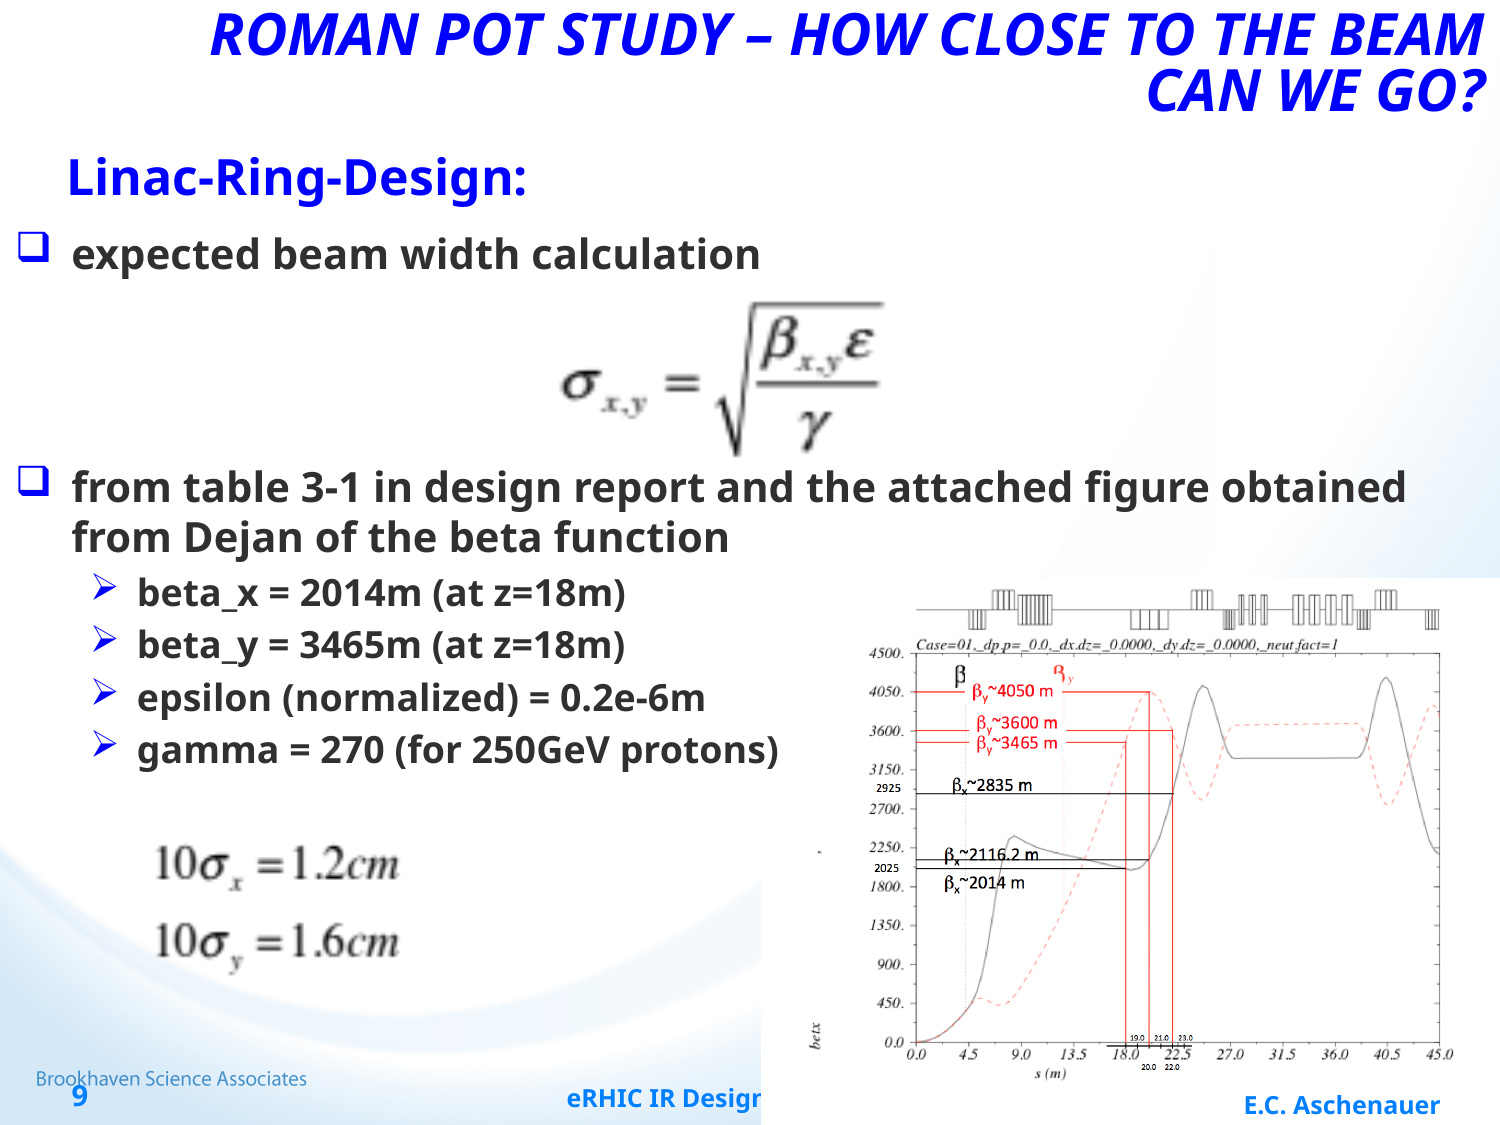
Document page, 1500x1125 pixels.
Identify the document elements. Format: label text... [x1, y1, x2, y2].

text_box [151, 835, 403, 899]
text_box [151, 911, 403, 979]
text_box Linac-Ring-Design: [51, 138, 544, 213]
footer eRHIC IR Design Meeting 2016 [310, 1063, 756, 1125]
list expected beam width calculation from table 3-1 in design report and the attached figure obtained from Dejan of the beta function beta_x = 2014m (at z=18m) beta_y = 3465m (at z=18m) epsilon (normalized) = 0.2e-6m gamma = 270 (for 250GeV protons) [0, 219, 1500, 963]
title Roman pot study – how close to the beam can we go? [124, 16, 1500, 118]
picture [0, 1, 1500, 219]
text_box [554, 292, 889, 462]
picture [0, 578, 1500, 1125]
slide_number 9 [3, 1064, 104, 1125]
